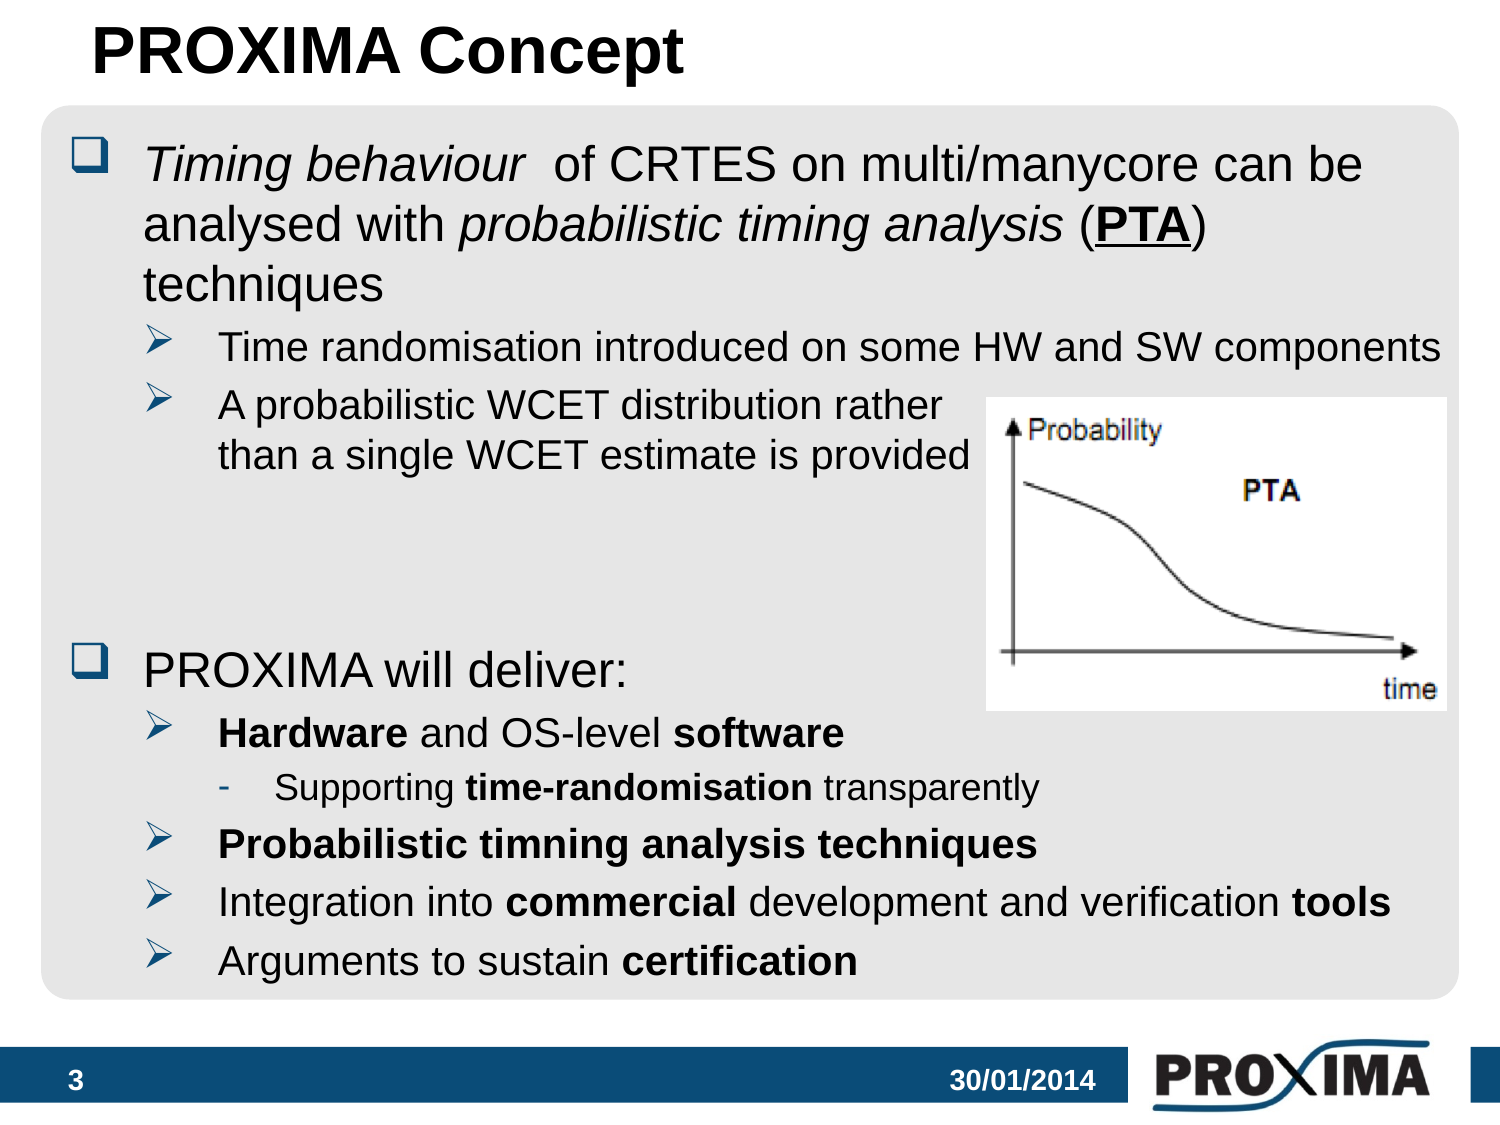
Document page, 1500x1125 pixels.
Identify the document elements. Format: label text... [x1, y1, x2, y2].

picture [985, 396, 1447, 711]
list Timing behaviour of CRTES on multi/manycore can be analysed with probabilistic timing analysis (PTA) techniques Time randomisation introduced on some HW and SW components A probabilistic WCET distribution rather than a single WCET estimate is provided PROXIMA will deliver: Hardware and OS-level software Supporting time-randomisation transparently Probabilistic timning analysis techniques Integration into commercial development and verification tools Arguments to sustain certification [53, 101, 1459, 1000]
title PROXIMA Concept [76, 0, 1459, 101]
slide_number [53, 1053, 1117, 1103]
picture [1149, 1034, 1434, 1115]
